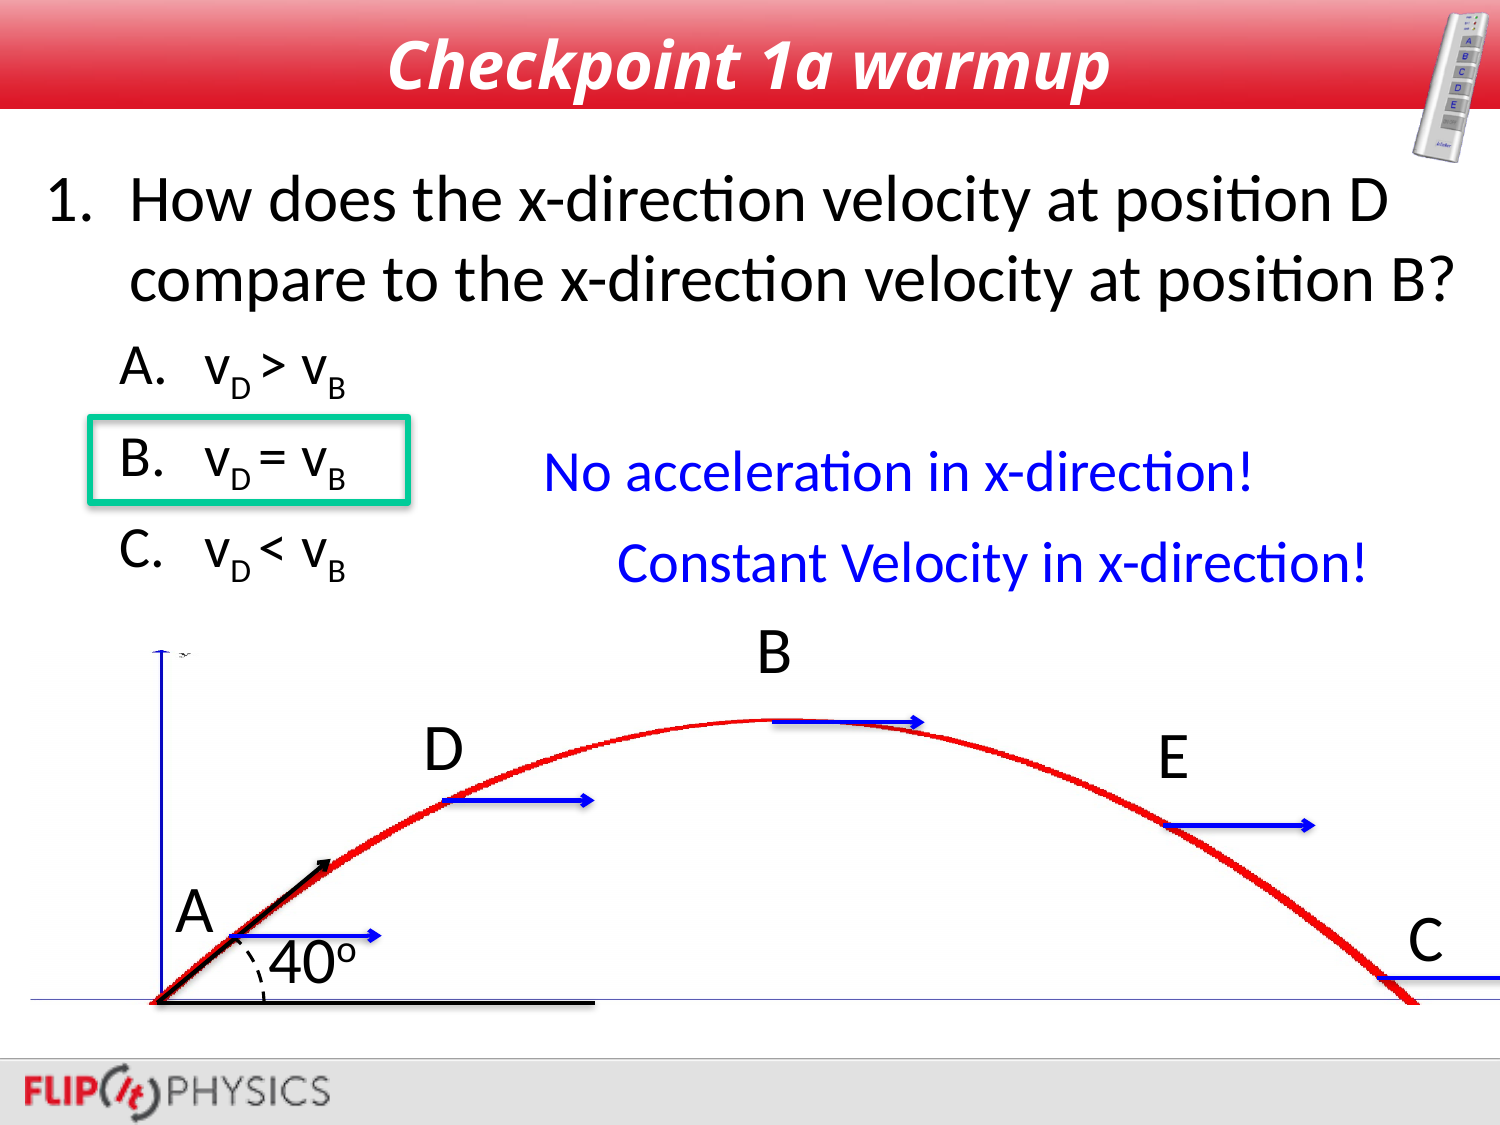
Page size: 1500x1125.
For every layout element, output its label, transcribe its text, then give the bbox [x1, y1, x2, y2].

list How does the x-direction velocity at position D compare to the x-direction velocity at position B? vD > vB vD = vB vD < vB [30, 147, 1485, 650]
picture [0, 0, 1500, 163]
title Checkpoint 1a warmup [75, 15, 1425, 91]
text_box No acceleration in x-direction! [529, 426, 1271, 511]
picture [0, 1058, 1500, 1125]
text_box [156, 858, 331, 1002]
picture [29, 650, 1500, 1006]
text_box [89, 416, 409, 503]
text_box Constant Velocity in x-direction! [603, 516, 1385, 601]
text_box B [741, 601, 808, 650]
